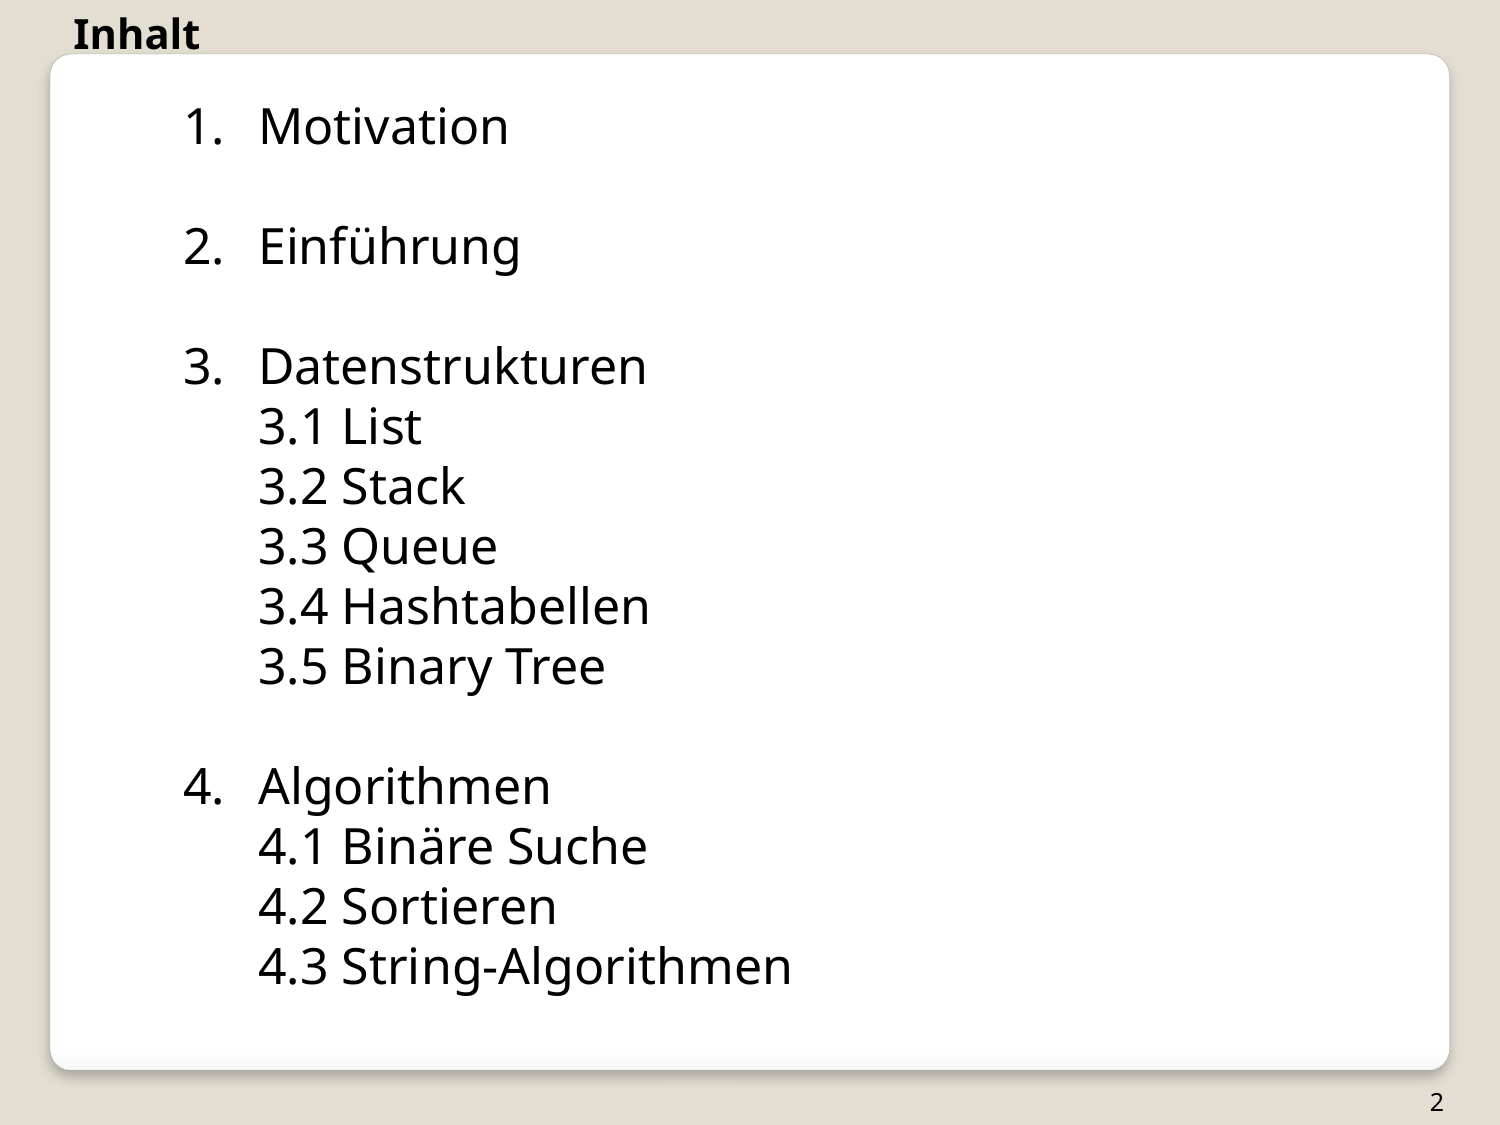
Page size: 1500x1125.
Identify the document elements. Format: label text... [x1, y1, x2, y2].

text_box Motivation Einführung Datenstrukturen 3.1 List 3.2 Stack 3.3 Queue 3.4 Hashtabellen 3.5 Binary Tree Algorithmen 4.1 Binäre Suche 4.2 Sortieren 4.3 String-Algorithmen [168, 87, 1317, 1003]
text_box Inhalt [58, 0, 1325, 65]
